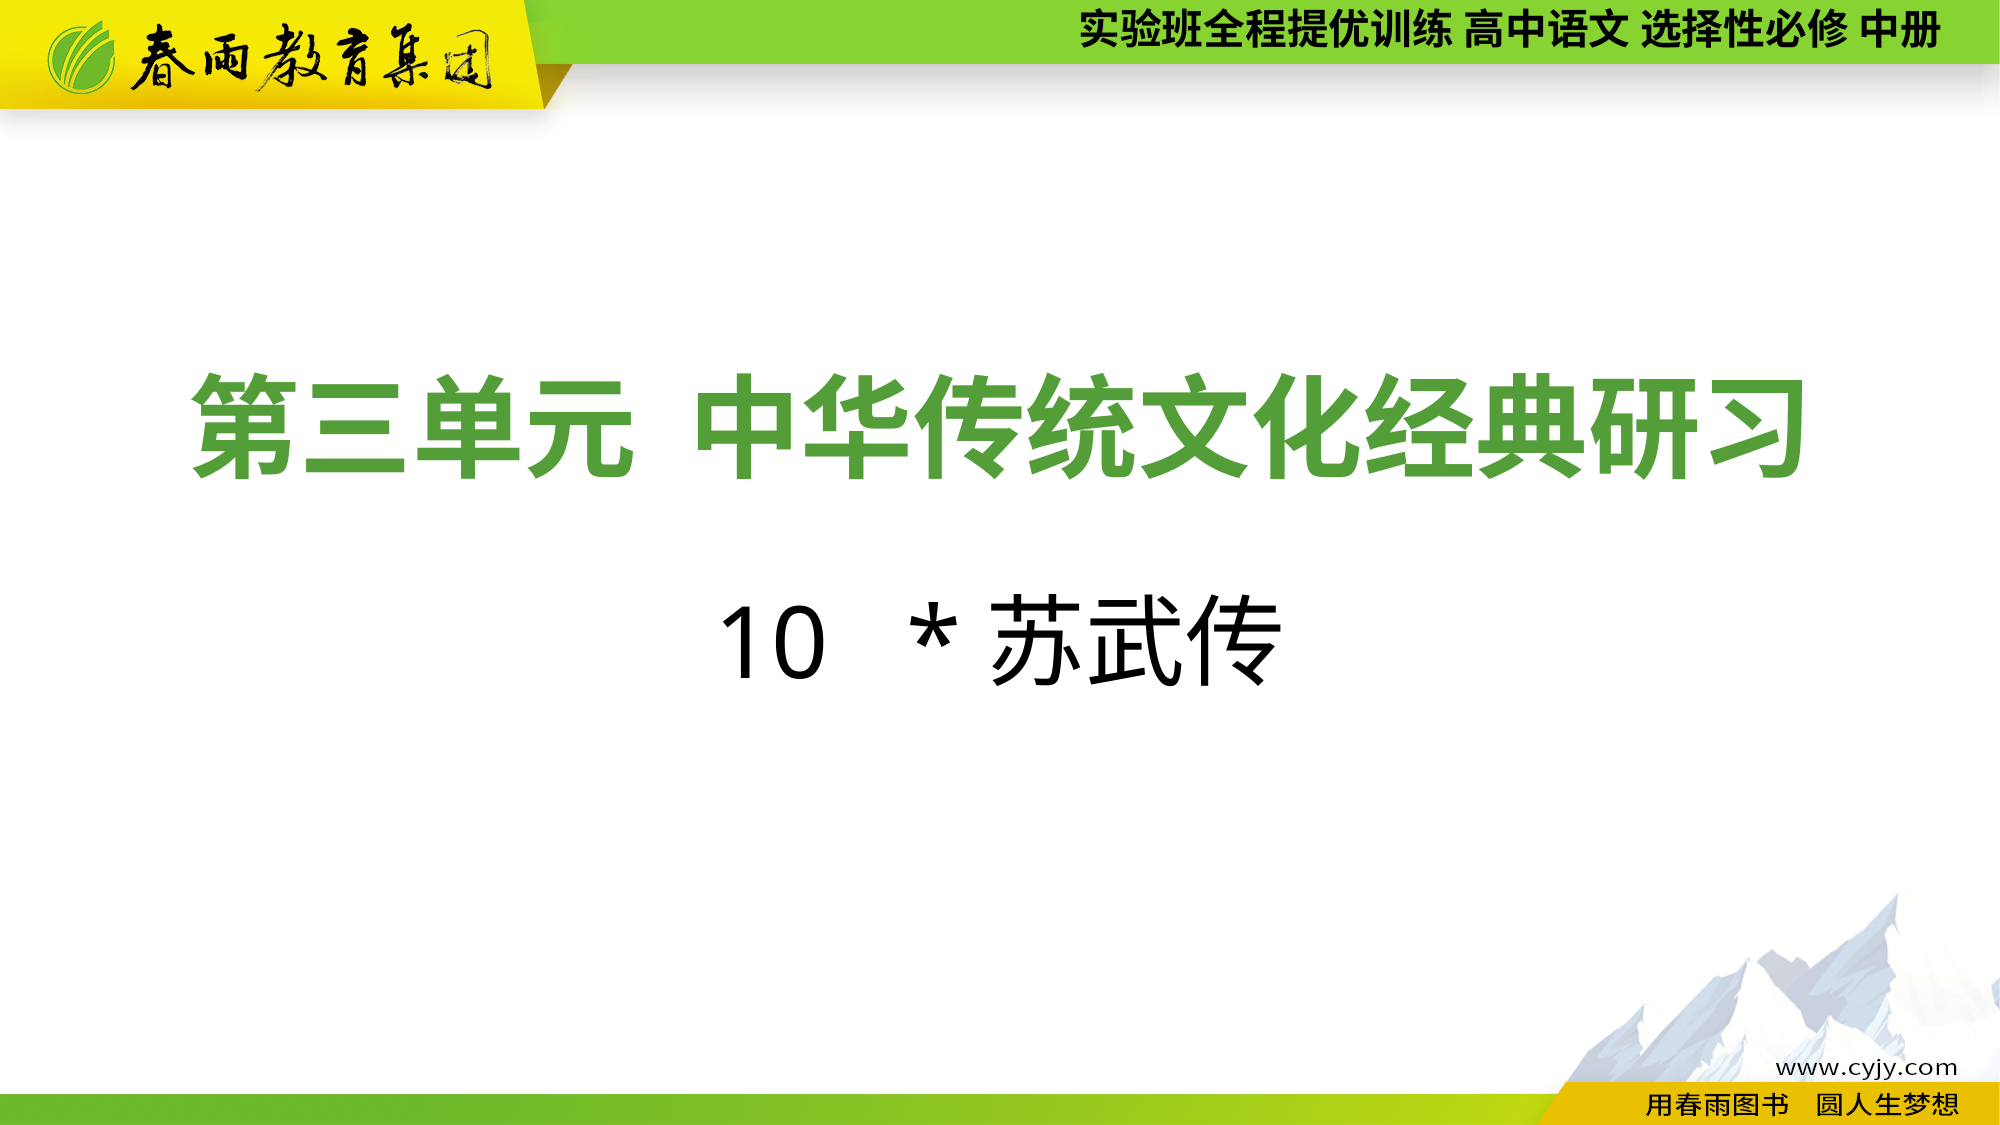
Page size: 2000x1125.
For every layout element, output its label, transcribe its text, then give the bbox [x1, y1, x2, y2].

text_box 第三单元 中华传统文化经典研习 [54, 282, 1946, 500]
text_box 10 *苏武传 [54, 511, 1946, 706]
picture [0, 0, 2000, 1125]
